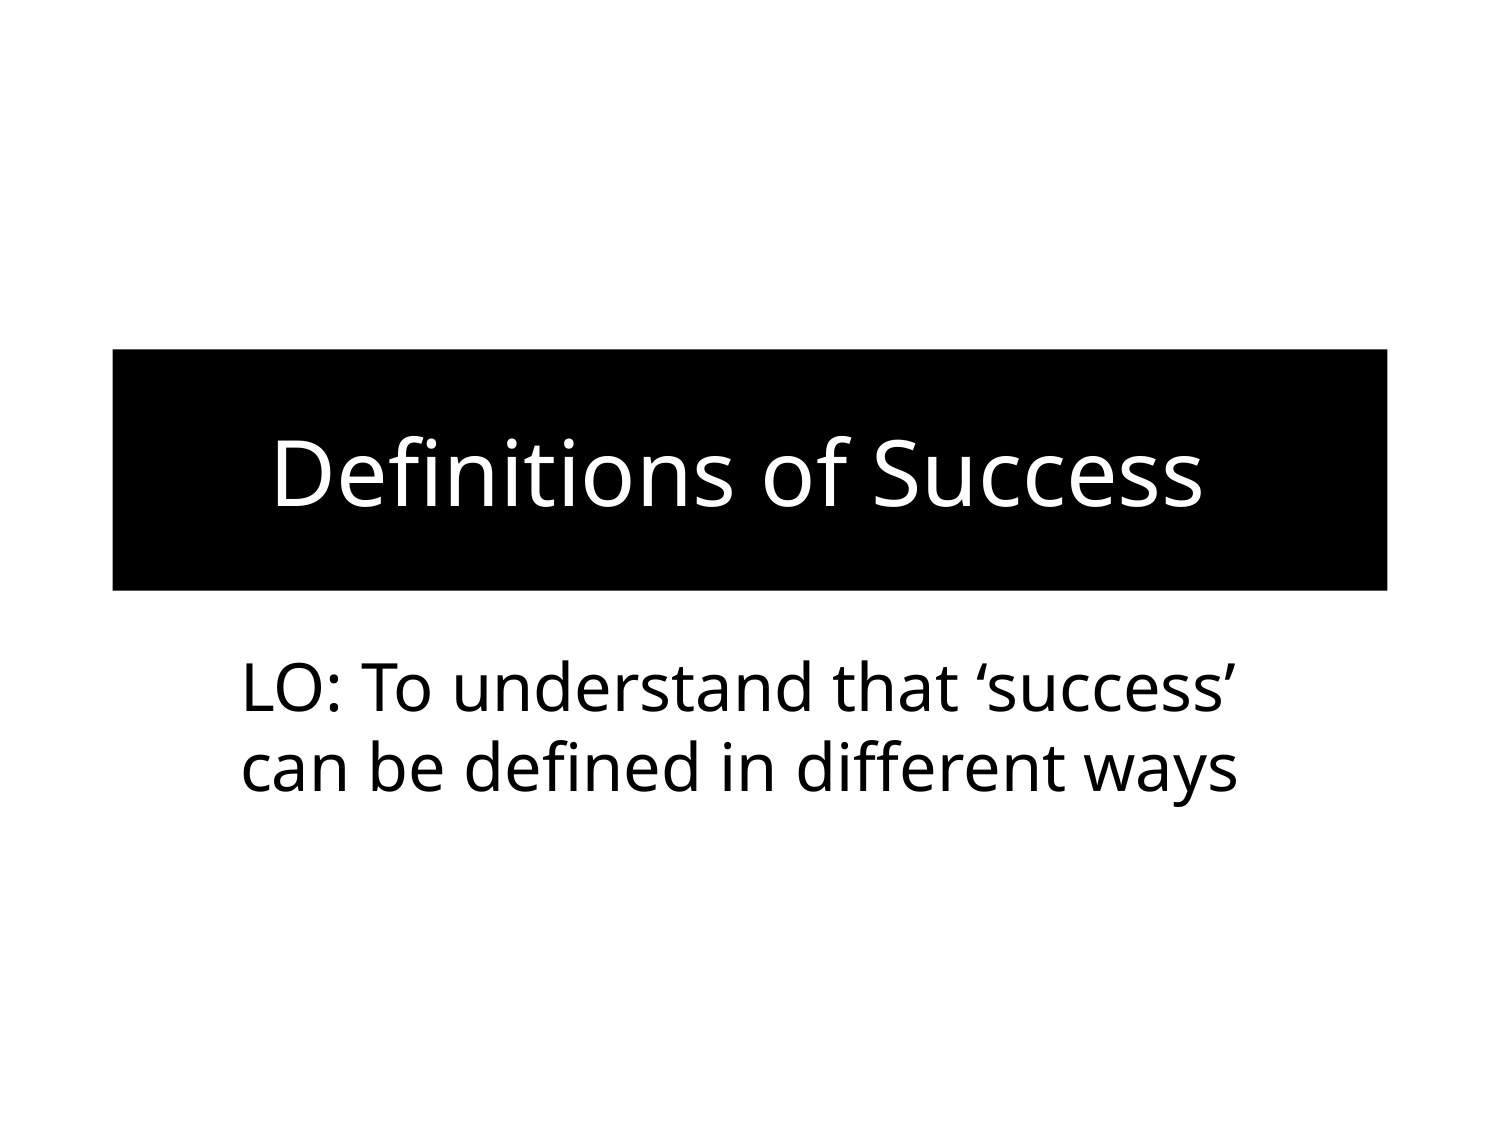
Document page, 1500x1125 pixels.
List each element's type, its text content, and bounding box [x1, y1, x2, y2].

title Definitions of Success [112, 349, 1388, 591]
subtitle LO: To understand that ‘success’ can be defined in different ways [225, 637, 1275, 925]
